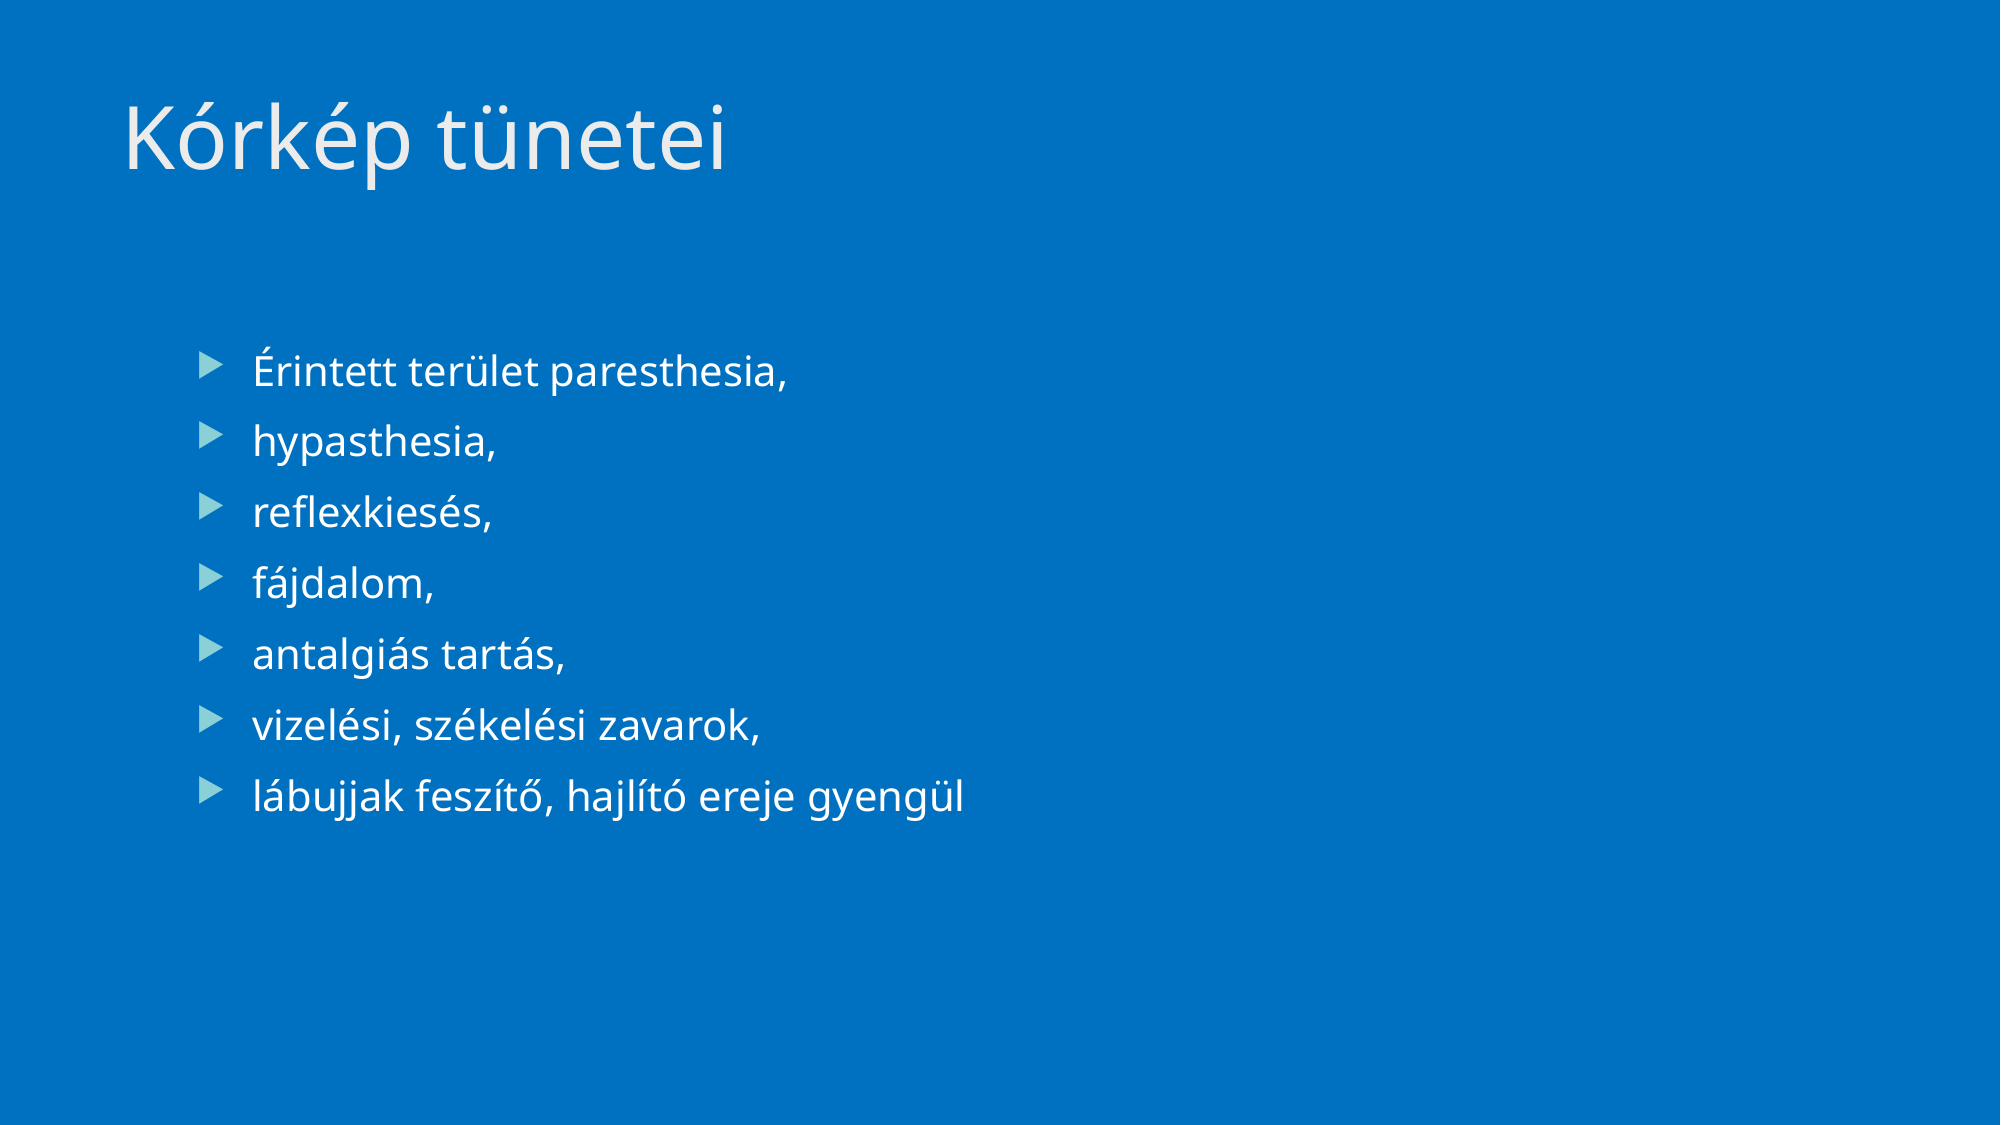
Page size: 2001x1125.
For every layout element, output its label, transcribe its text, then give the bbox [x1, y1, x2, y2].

title Kórkép tünetei [106, 74, 1649, 304]
list Érintett terület paresthesia, hypasthesia, reflexkiesés, fájdalom, antalgiás tartás, vizelési, székelési zavarok, lábujjak feszítő, hajlító ereje gyengül [181, 336, 1649, 1025]
